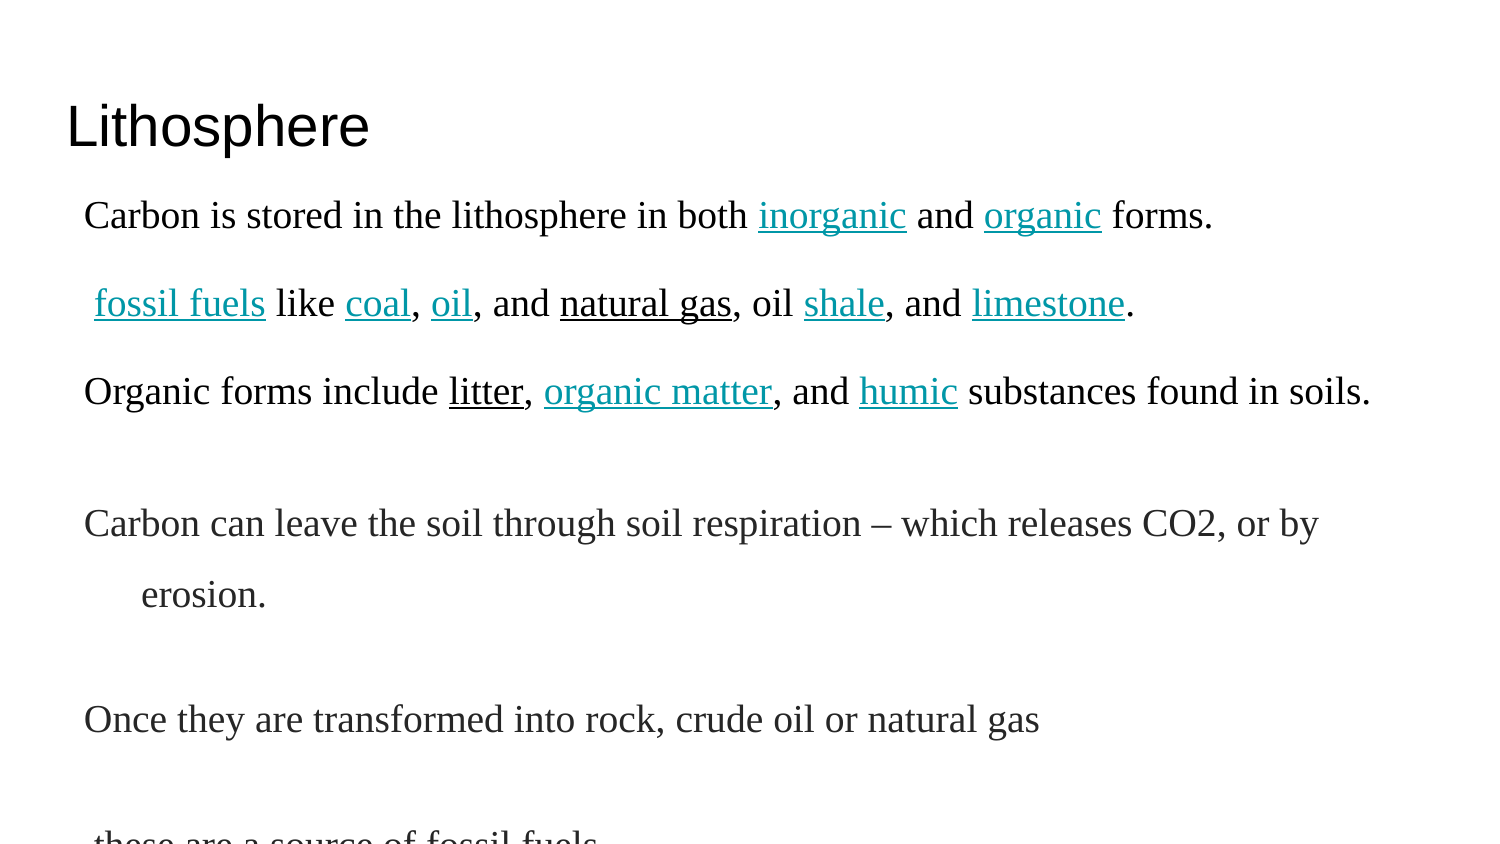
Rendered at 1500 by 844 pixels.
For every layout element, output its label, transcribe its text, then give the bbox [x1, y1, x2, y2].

list Carbon is stored in the lithosphere in both inorganic and organic forms. fossil fuels like coal, oil, and natural gas, oil shale, and limestone. Organic forms include litter, organic matter, and humic substances found in soils. Carbon can leave the soil through soil respiration – which releases CO2, or by erosion. Once they are transformed into rock, crude oil or natural gas these are a source of fossil fuels. These forms of carbon are highly stable and can remain in the lithosphere for millions of years. [51, 166, 1449, 728]
title Lithosphere [51, 72, 1449, 166]
